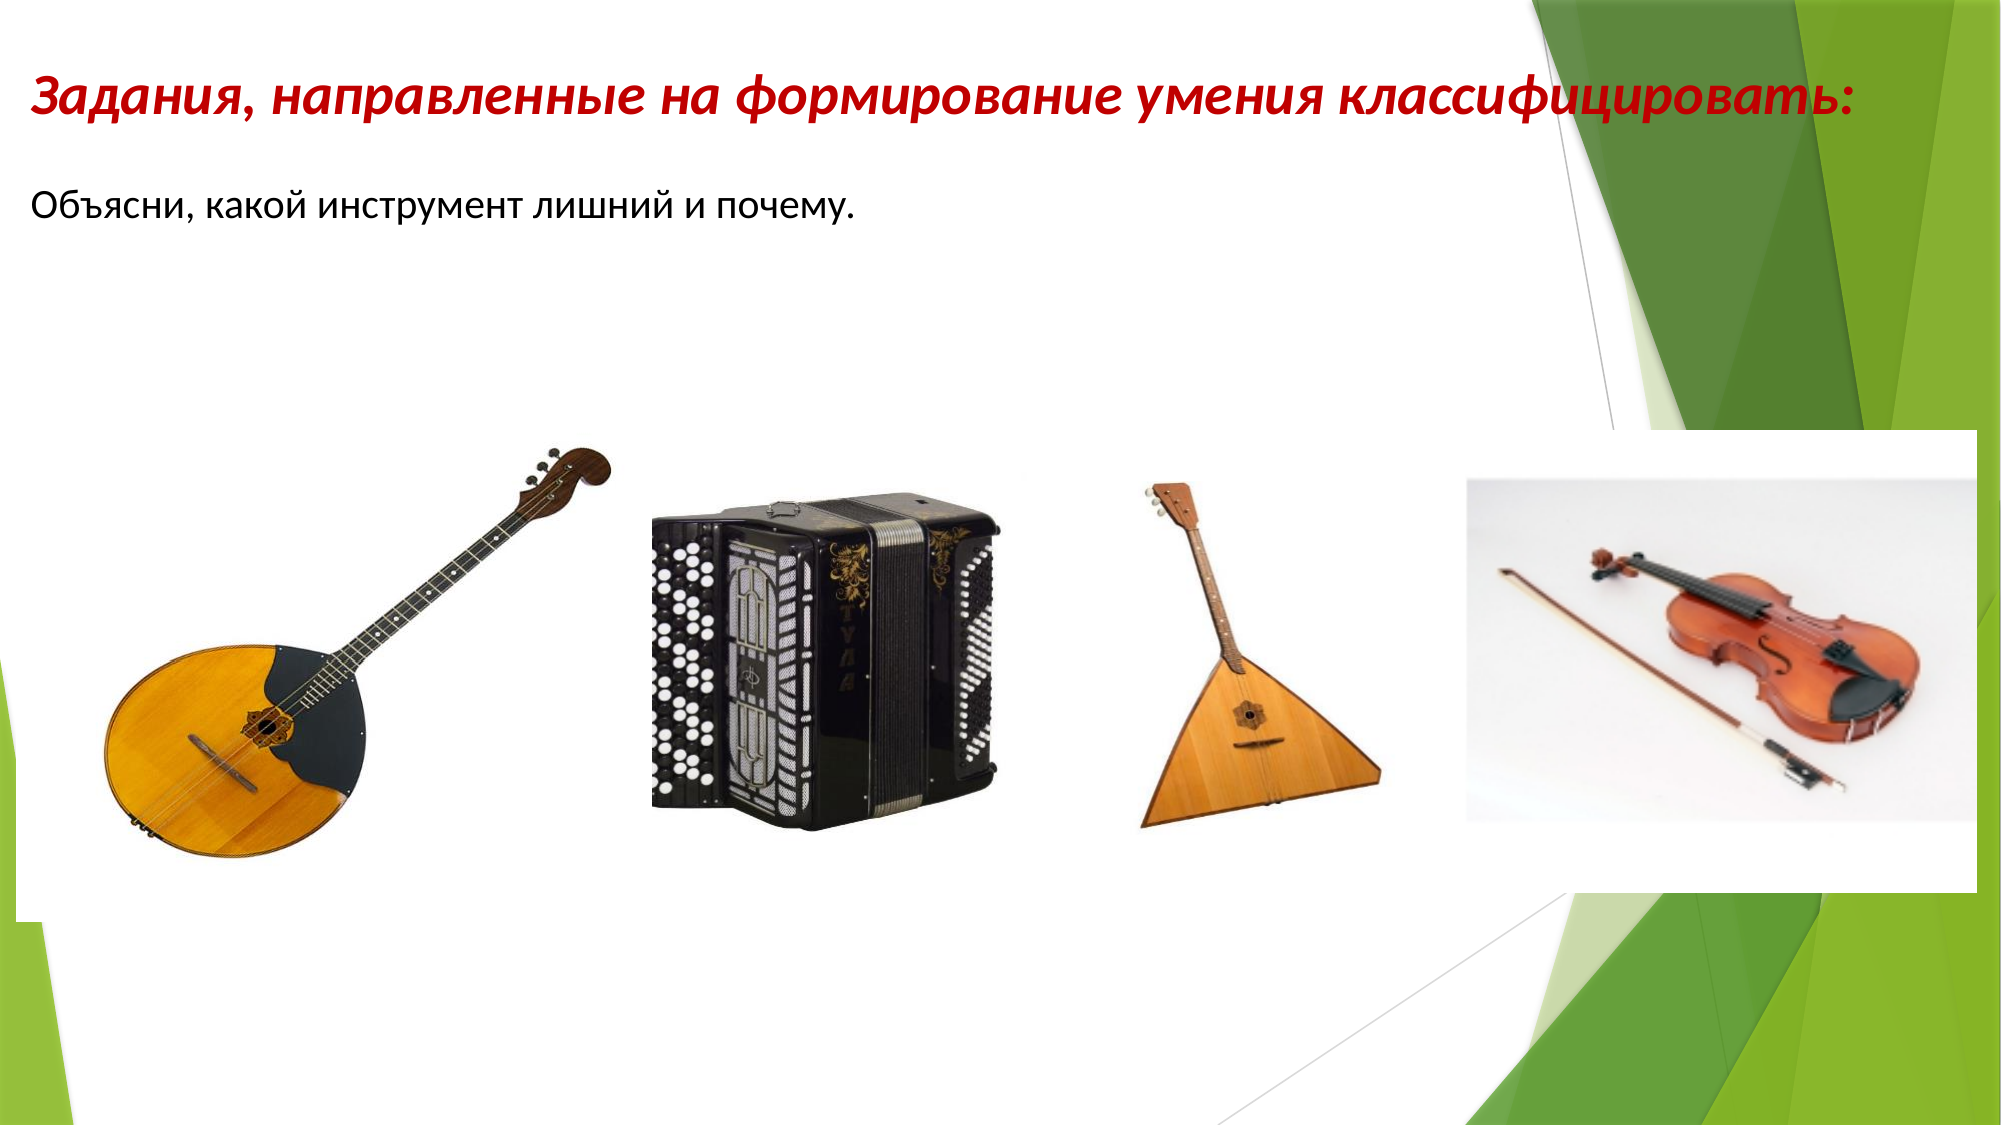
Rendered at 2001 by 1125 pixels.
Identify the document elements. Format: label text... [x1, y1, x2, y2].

text_box Задания, направленные на формирование умения классифицировать: Объясни, какой инструмент лишний и почему. [15, 49, 1946, 234]
picture [15, 401, 1977, 922]
